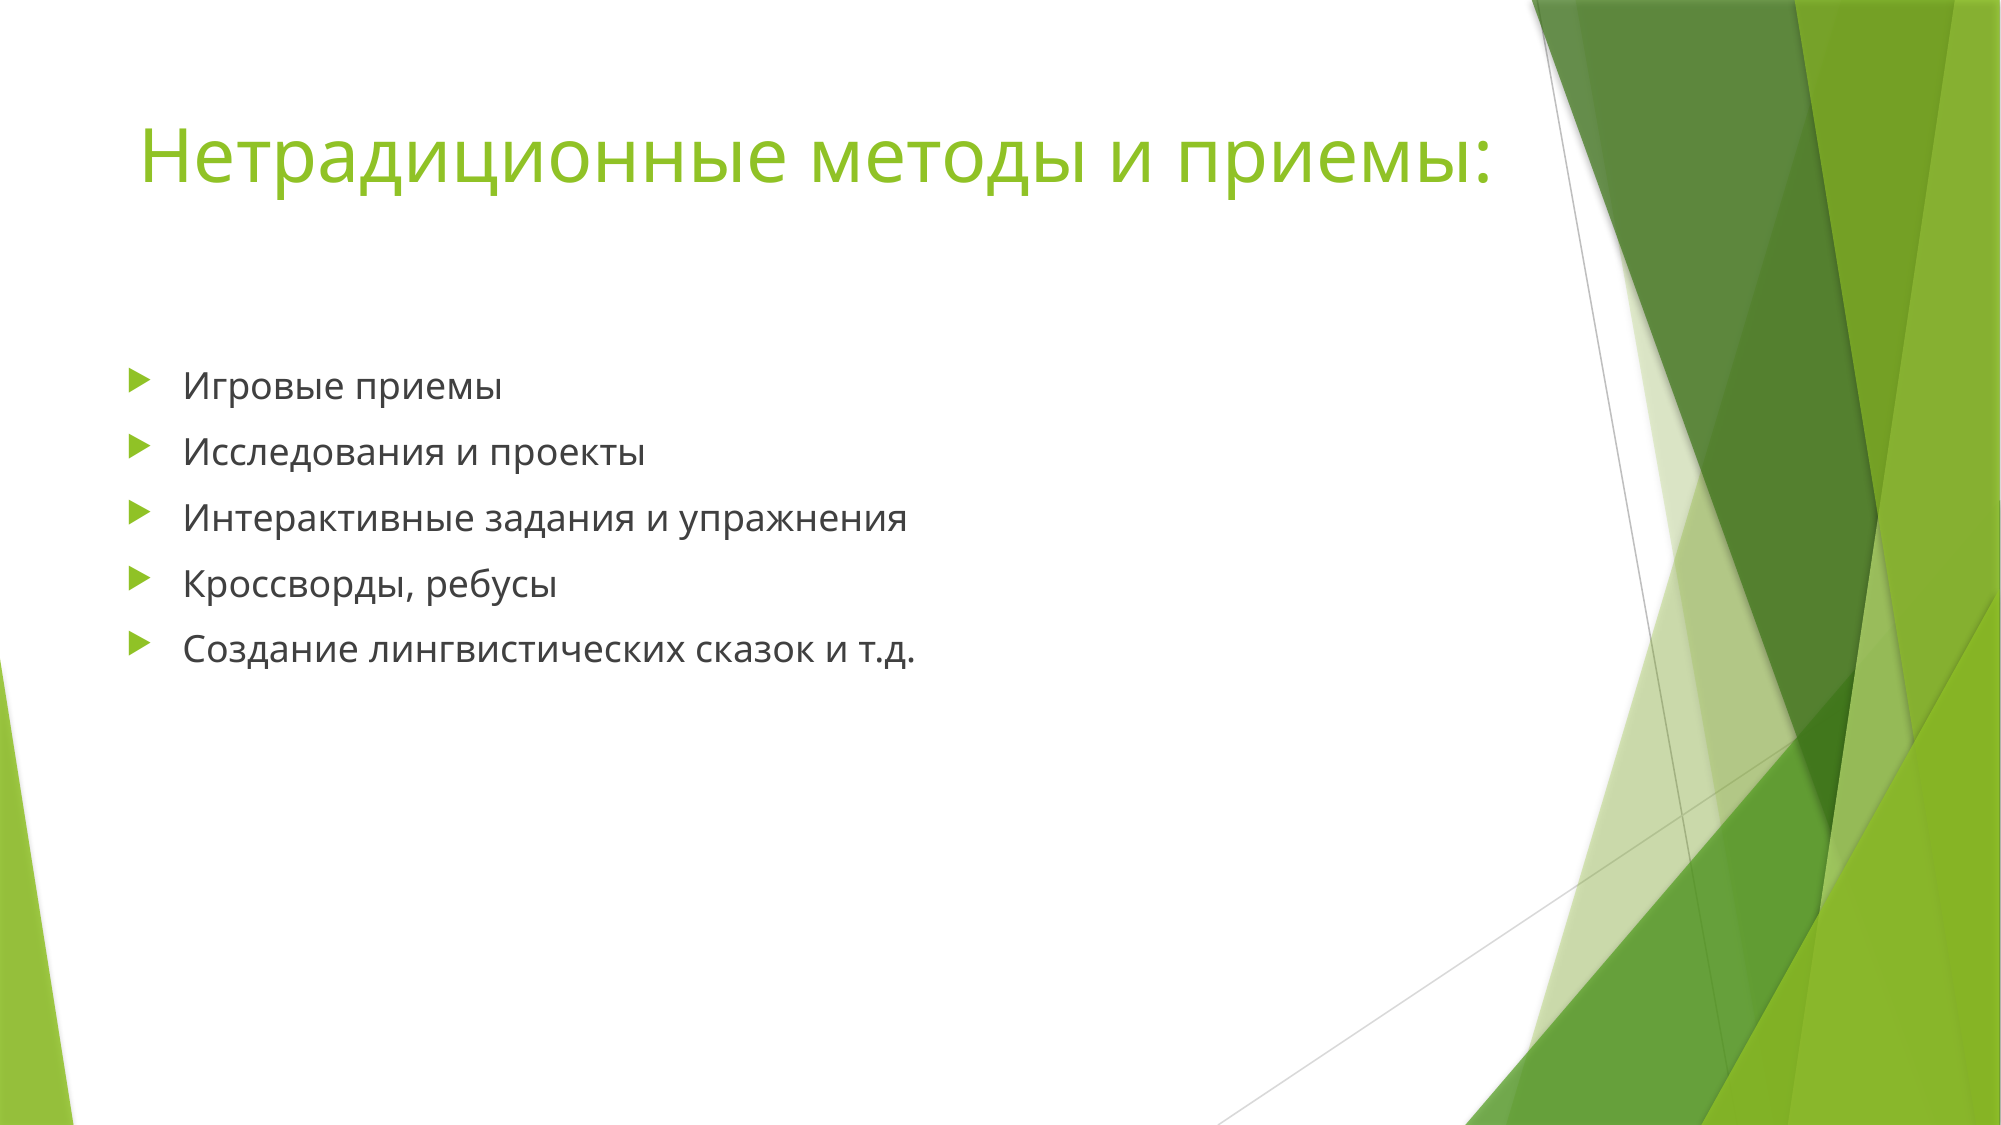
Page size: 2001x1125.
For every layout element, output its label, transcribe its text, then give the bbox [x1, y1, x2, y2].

list Игровые приемы Исследования и проекты Интерактивные задания и упражнения Кроссворды, ребусы Создание лингвистических сказок и т.д. [111, 354, 1522, 992]
title Нетрадиционные методы и приемы: [111, 99, 1522, 317]
